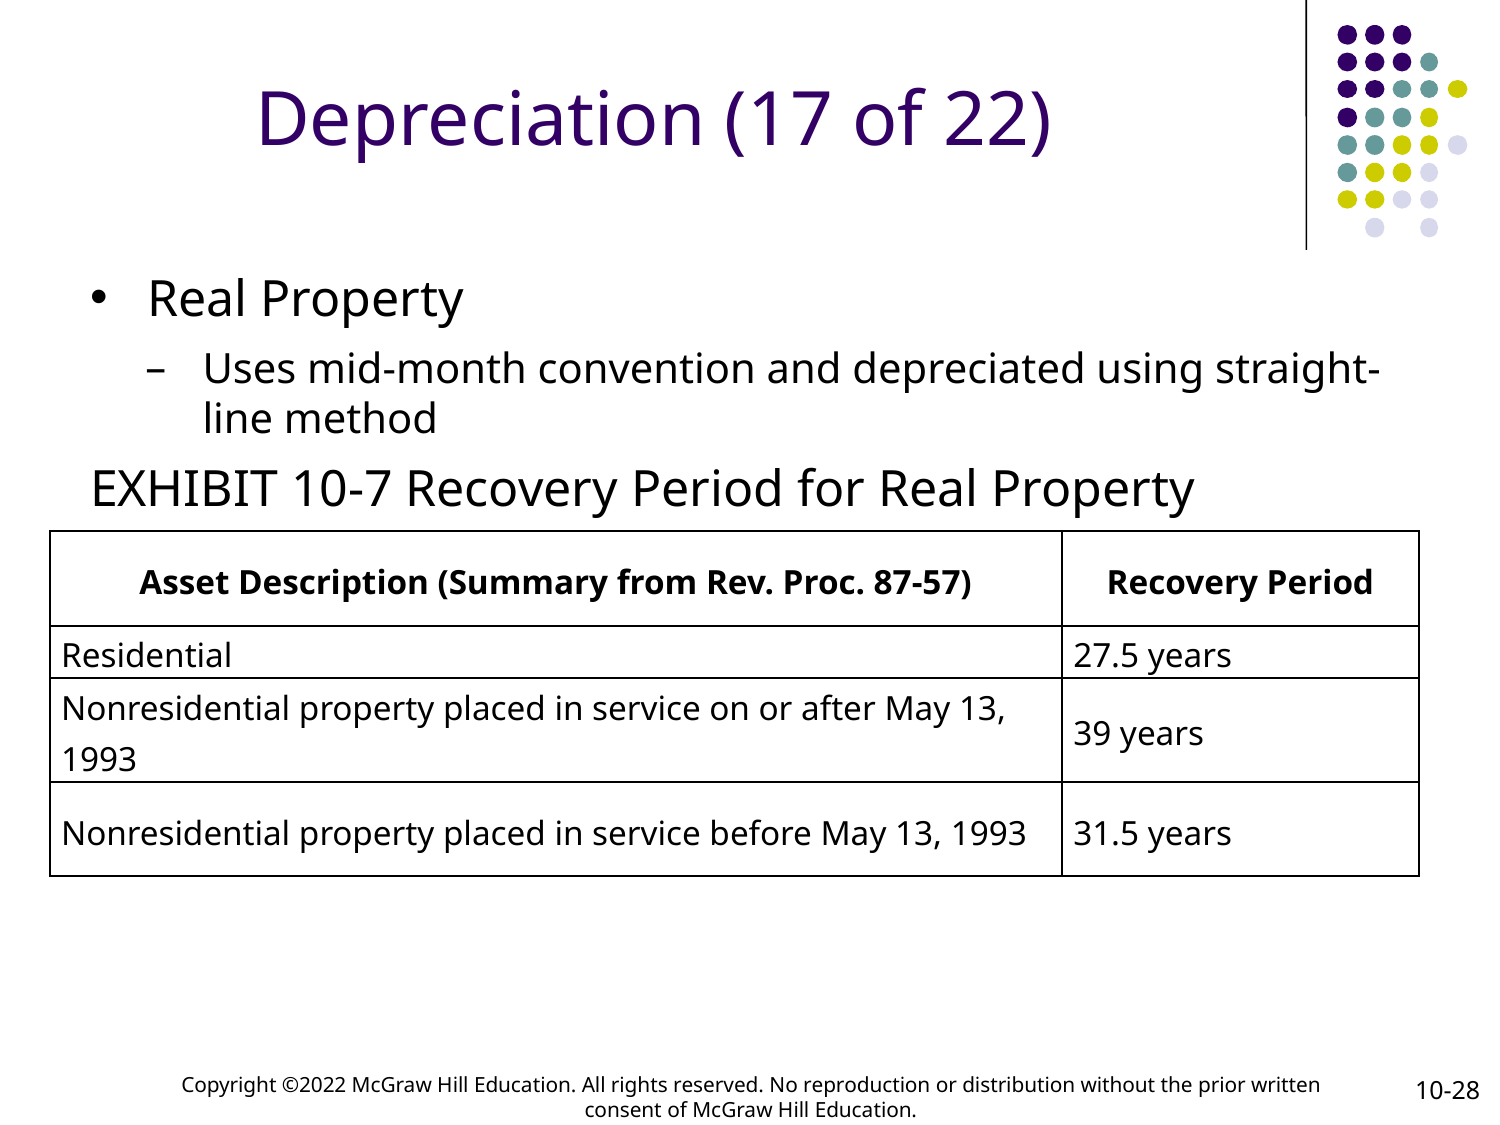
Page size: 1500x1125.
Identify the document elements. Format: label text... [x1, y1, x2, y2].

table_header Recovery Period [1063, 532, 1418, 625]
table_cell 27.5 years [1063, 627, 1418, 677]
list Real Property Uses mid-month convention and depreciated using straight-line method EXHIBIT 10-7 Recovery Period for Real Property [75, 259, 1425, 1062]
title Depreciation (17 of 22) [32, 8, 1275, 234]
slide_number 10-28 [1345, 1061, 1496, 1122]
table_cell Nonresidential property placed in service before May 13, 1993 [51, 783, 1061, 875]
table_cell Nonresidential property placed in service on or after May 13, 1993 [51, 679, 1061, 781]
table_header Asset Description (Summary from Rev. Proc. 87-57) [51, 532, 1061, 625]
table_cell 39 years [1063, 679, 1418, 781]
table_cell 31.5 years [1063, 783, 1418, 875]
table_cell Residential [51, 627, 1061, 677]
